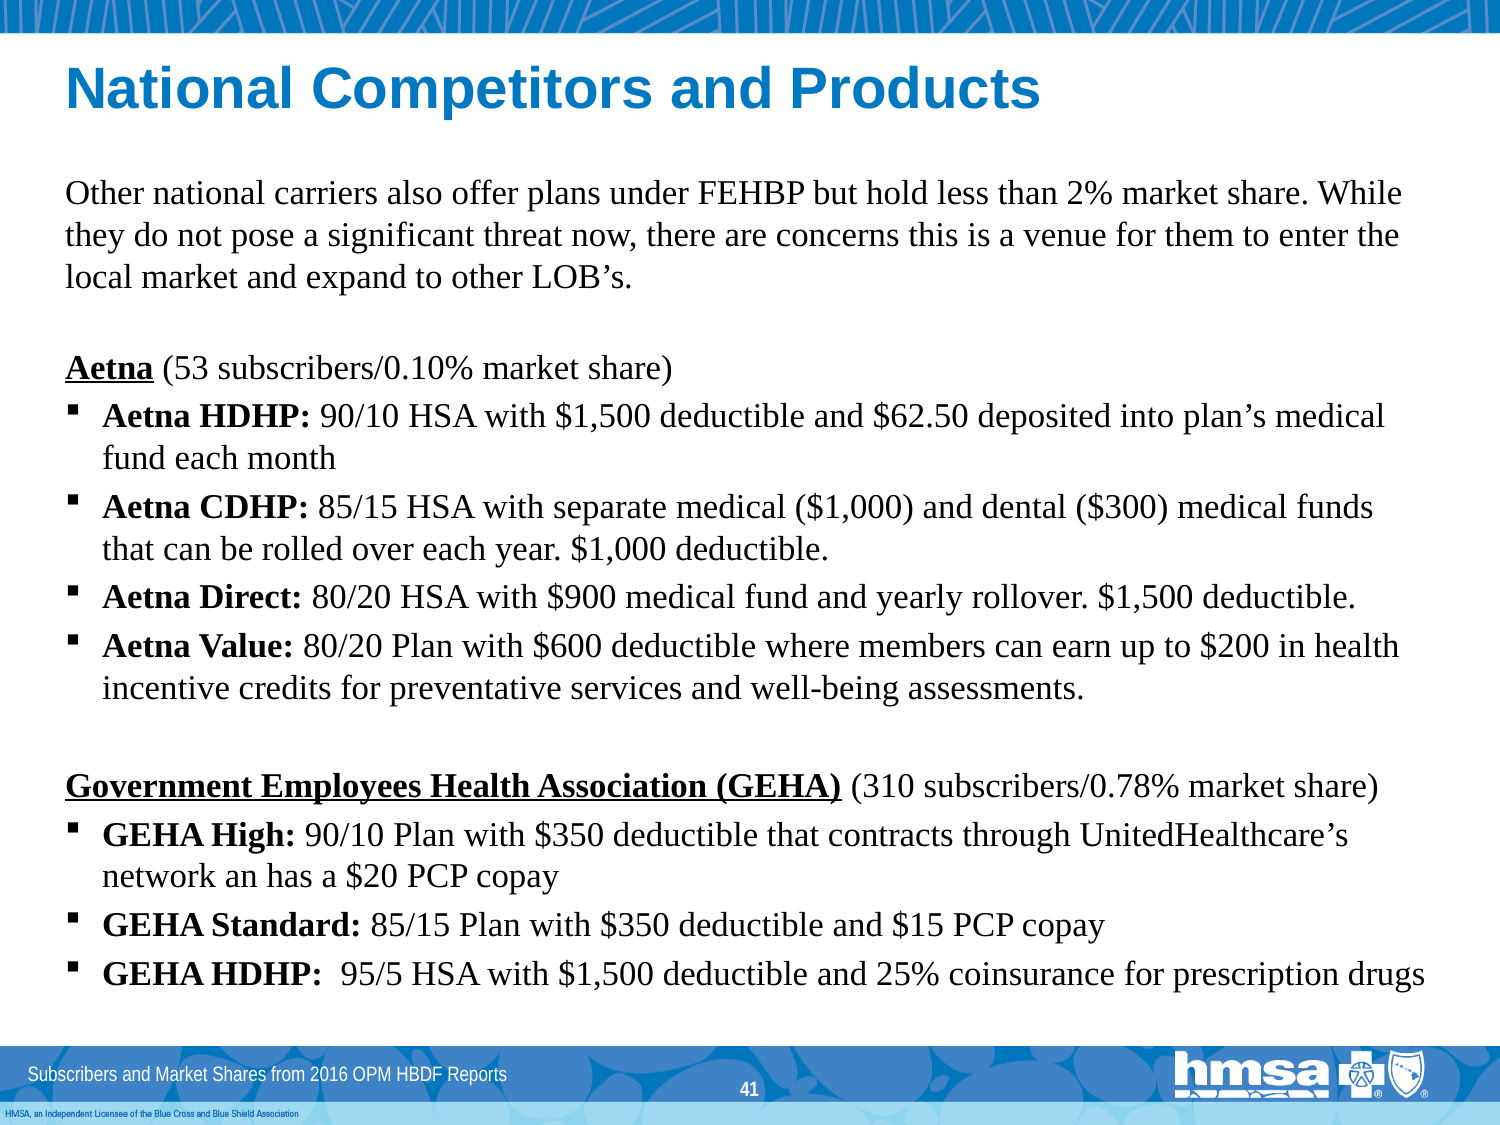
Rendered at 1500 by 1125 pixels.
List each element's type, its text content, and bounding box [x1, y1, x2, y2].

picture [0, 0, 1500, 34]
title National Competitors and Products [50, 45, 1400, 125]
list Other national carriers also offer plans under FEHBP but hold less than 2% market share. While they do not pose a significant threat now, there are concerns this is a venue for them to enter the local market and expand to other LOB’s. Aetna (53 subscribers/0.10% market share) Aetna HDHP: 90/10 HSA with $1,500 deductible and $62.50 deposited into plan’s medical fund each month Aetna CDHP: 85/15 HSA with separate medical ($1,000) and dental ($300) medical funds that can be rolled over each year. $1,000 deductible. Aetna Direct: 80/20 HSA with $900 medical fund and yearly rollover. $1,500 deductible. Aetna Value: 80/20 Plan with $600 deductible where members can earn up to $200 in health incentive credits for preventative services and well-being assessments. Government Employees Health Association (GEHA) (310 subscribers/0.78% market share) GEHA High: 90/10 Plan with $350 deductible that contracts through UnitedHealthcare’s network an has a $20 PCP copay GEHA Standard: 85/15 Plan with $350 deductible and $15 PCP copay GEHA HDHP: 95/5 HSA with $1,500 deductible and 25% coinsurance for prescription drugs [50, 162, 1450, 1050]
slide_number 41 [725, 1064, 1075, 1113]
slide_number Subscribers and Market Shares from 2016 OPM HBDF Reports [12, 1046, 675, 1100]
picture [0, 1046, 1500, 1125]
